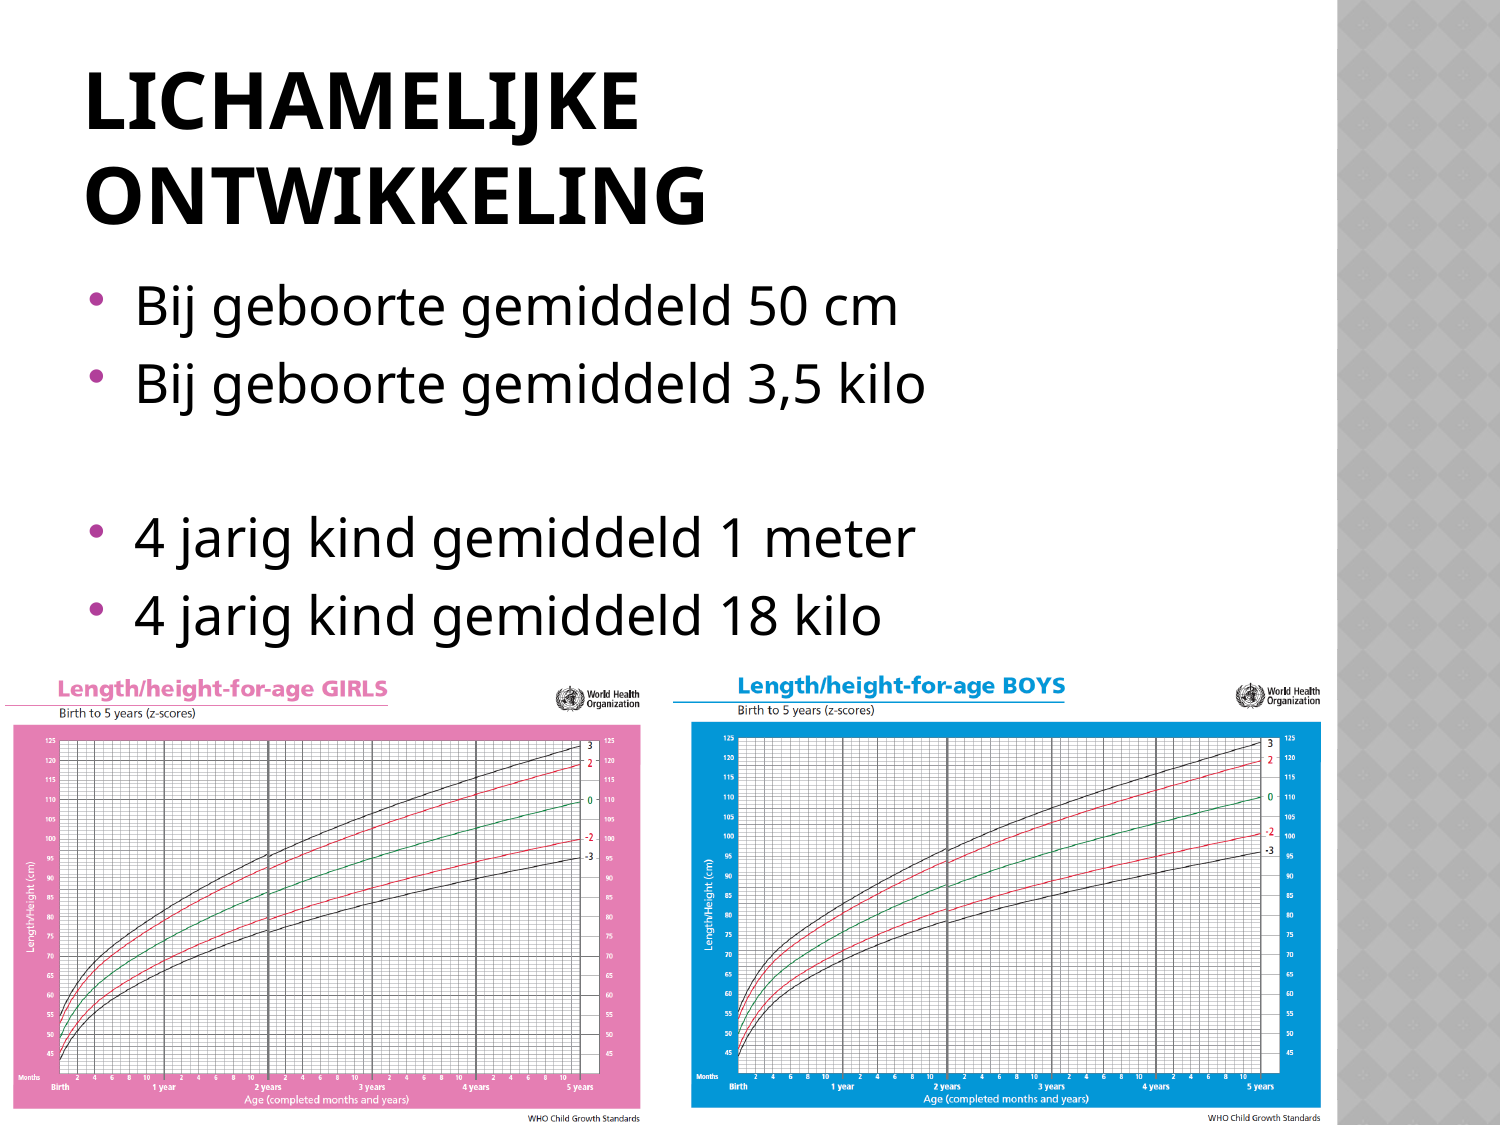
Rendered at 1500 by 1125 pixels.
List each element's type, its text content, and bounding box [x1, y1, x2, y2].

picture [5, 670, 645, 1125]
title Lichamelijke ontwikkeling [75, 52, 1263, 240]
picture [673, 671, 1330, 1125]
list Bij geboorte gemiddeld 50 cm Bij geboorte gemiddeld 3,5 kilo 4 jarig kind gemiddeld 1 meter 4 jarig kind gemiddeld 18 kilo [75, 264, 1263, 1059]
